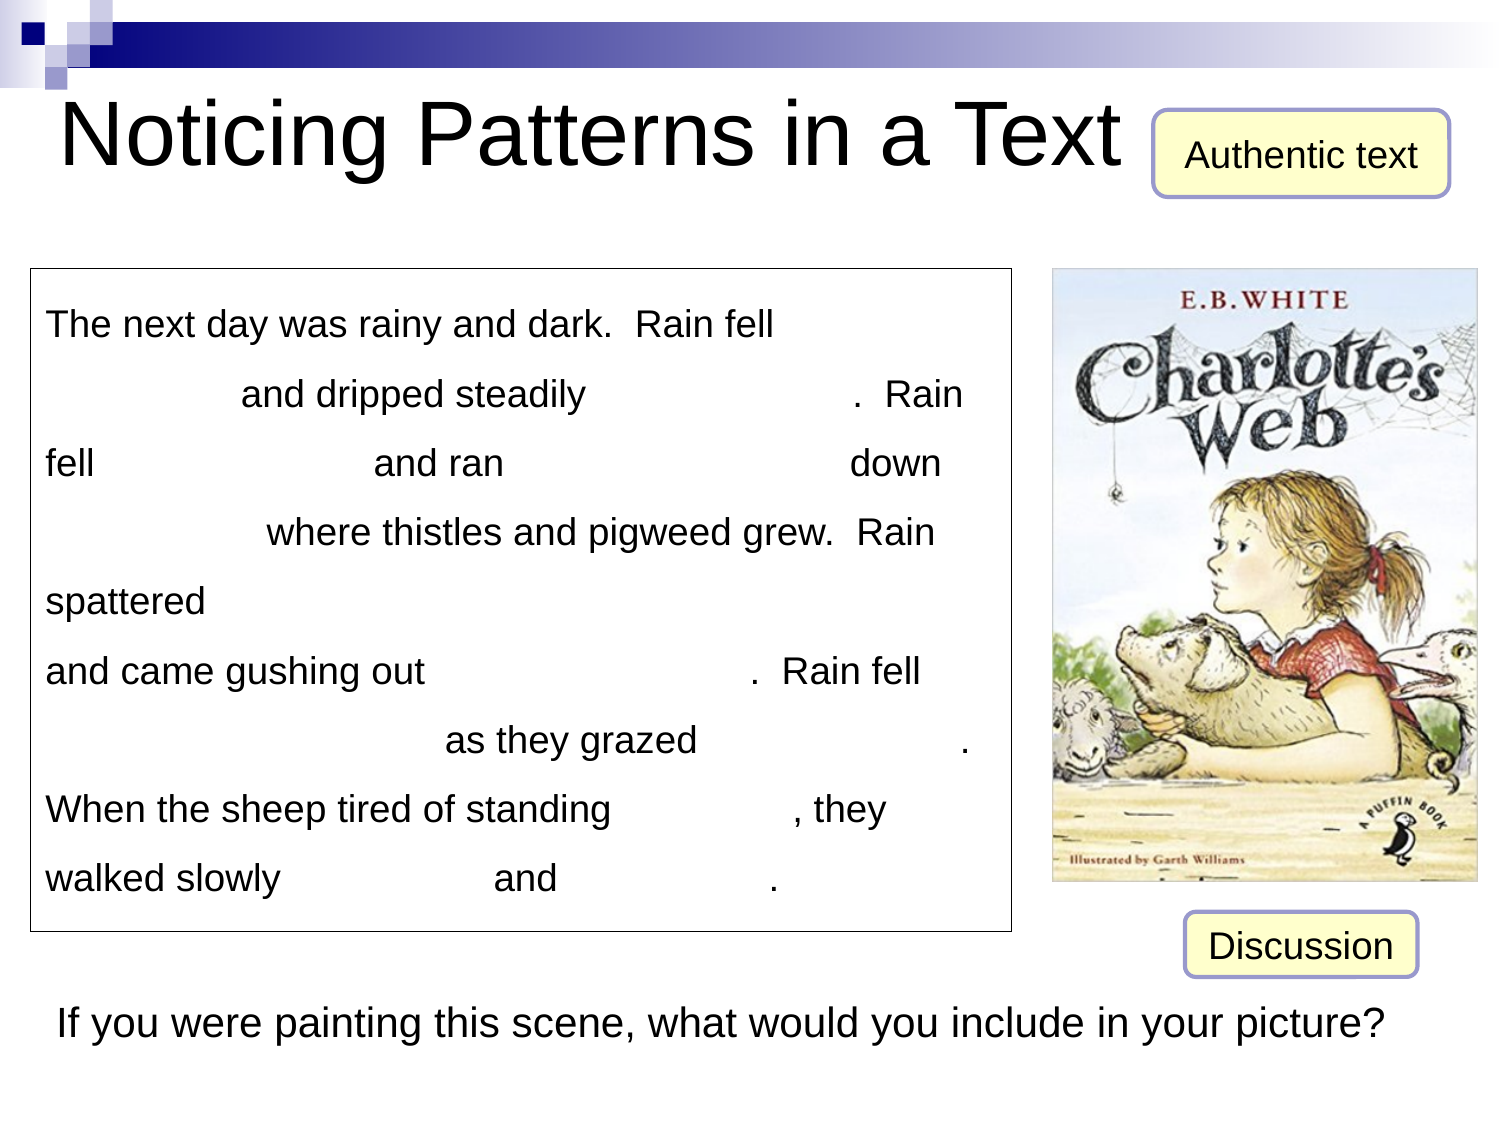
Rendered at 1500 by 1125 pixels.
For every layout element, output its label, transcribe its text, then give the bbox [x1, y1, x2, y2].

title Noticing Patterns in a Text [43, 24, 1395, 234]
picture [1052, 268, 1478, 882]
text_box Discussion [1182, 909, 1420, 980]
text_box If you were painting this scene, what would you include in your picture? [41, 987, 1448, 1054]
text_box Authentic text [1151, 107, 1452, 200]
list The next day was rainy and dark. Rain fell of the barn and dripped steadily from the eaves. Rain fell in the barnyard and ran in crooked courses down into the lane where thistles and pigweed grew. Rain spattered against Mrs Zuckerman’s kitchen windows and came gushing out of the downspouts. Rain fell on the backs of the sheep as they grazed in the meadow. When the sheep tired of standing in the rain, they walked slowly up the lane and into the fold. [30, 268, 1012, 932]
